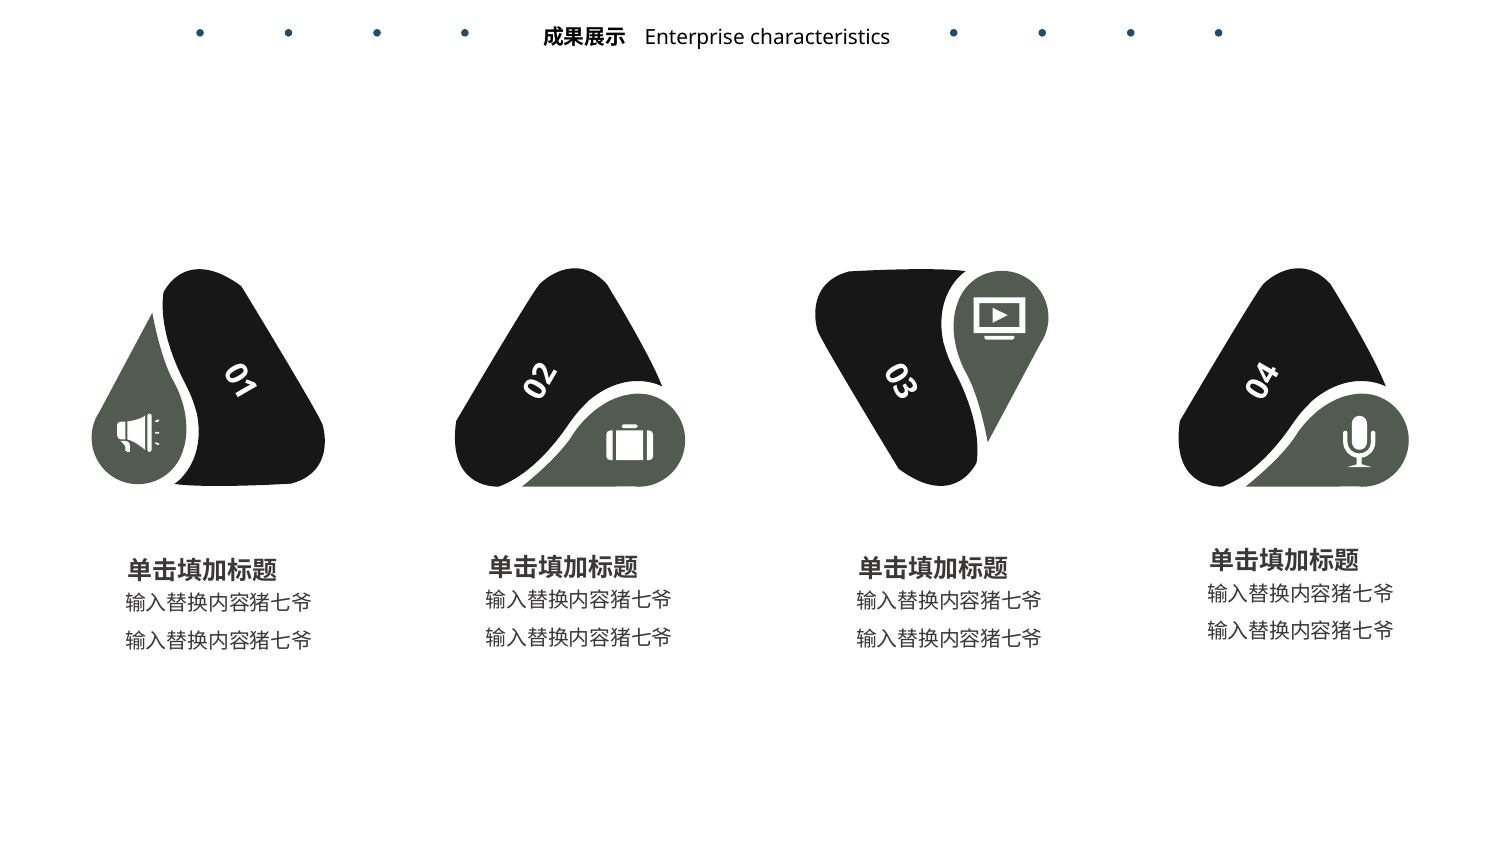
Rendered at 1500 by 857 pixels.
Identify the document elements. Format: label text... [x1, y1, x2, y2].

text_box 单击填加标题 [1181, 538, 1388, 575]
text_box [1125, 27, 1136, 38]
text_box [454, 268, 686, 487]
text_box [460, 27, 470, 38]
text_box 输入替换内容猪七爷 输入替换内容猪七爷 [788, 580, 1111, 658]
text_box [1178, 268, 1409, 487]
text_box 输入替换内容猪七爷 输入替换内容猪七爷 [418, 579, 741, 657]
text_box [283, 27, 294, 38]
text_box 成果展示 [528, 16, 629, 57]
text_box [195, 27, 205, 38]
text_box [372, 27, 382, 38]
text_box 单击填加标题 [460, 545, 667, 582]
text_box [815, 269, 1049, 486]
text_box [948, 27, 959, 38]
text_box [91, 269, 325, 486]
text_box Enterprise characteristics [629, 16, 917, 57]
text_box [1213, 27, 1224, 38]
text_box 输入替换内容猪七爷 输入替换内容猪七爷 [1139, 572, 1462, 650]
text_box 单击填加标题 [100, 548, 306, 585]
text_box 单击填加标题 [830, 546, 1037, 583]
text_box [1037, 27, 1048, 38]
text_box 输入替换内容猪七爷 输入替换内容猪七爷 [57, 582, 380, 660]
